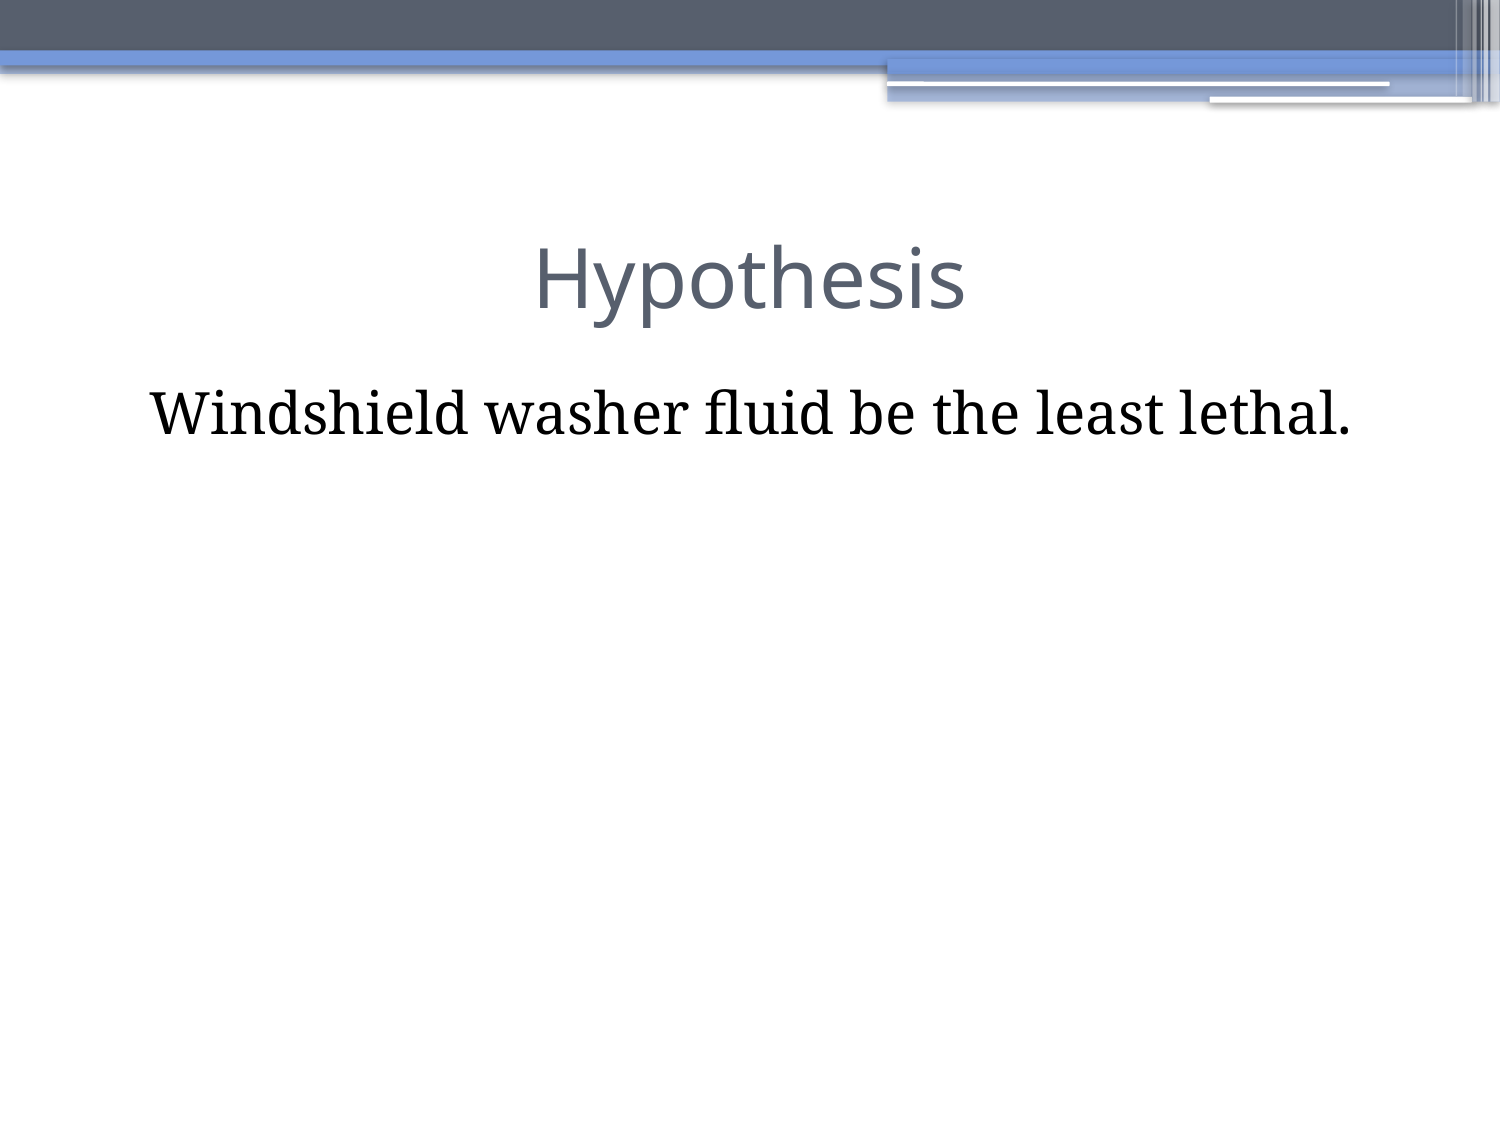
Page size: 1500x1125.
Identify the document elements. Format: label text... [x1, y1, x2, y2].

title Hypothesis [75, 187, 1425, 363]
list Windshield washer fluid be the least lethal. [75, 368, 1425, 1079]
